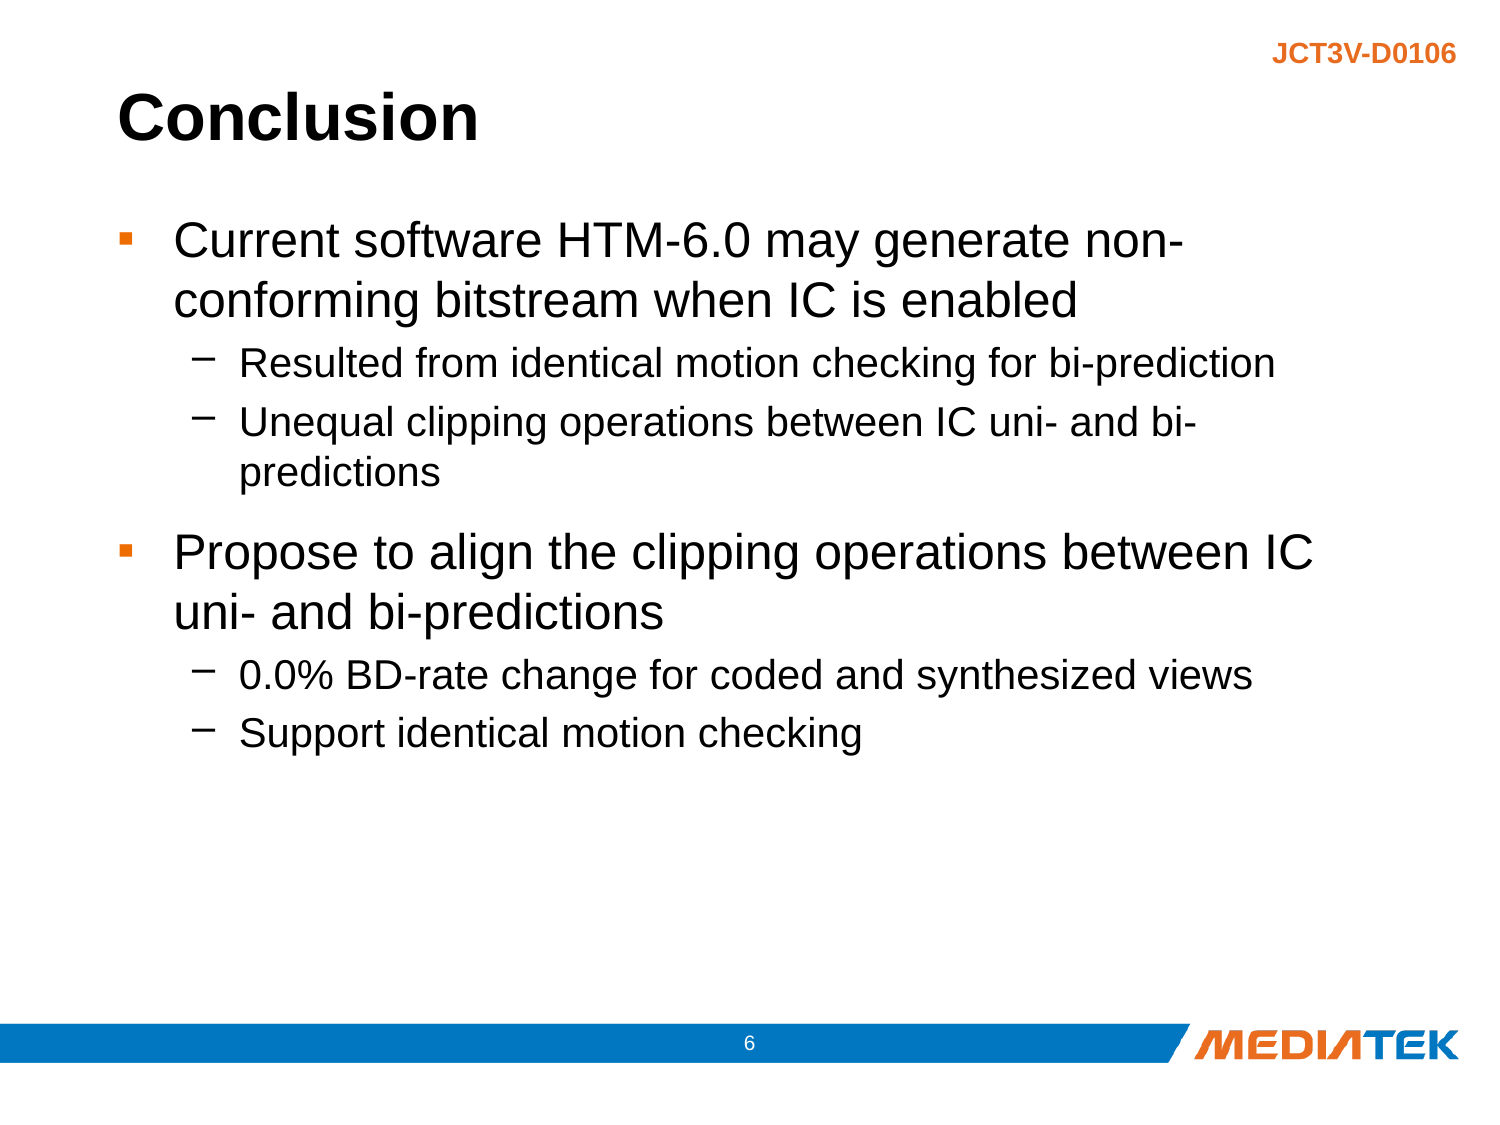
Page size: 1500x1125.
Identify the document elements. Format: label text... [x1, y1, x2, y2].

picture [0, 1023, 711, 1063]
slide_number 5 [711, 1022, 789, 1090]
title Conclusion [101, 37, 1425, 191]
list Current software HTM-6.0 may generate non-conforming bitstream when IC is enabled Resulted from identical motion checking for bi-prediction Unequal clipping operations between IC uni- and bi- predictions Propose to align the clipping operations between IC uni- and bi-predictions 0.0% BD-rate change for coded and synthesized views Support identical motion checking [101, 199, 1424, 1001]
picture [789, 1023, 1459, 1063]
